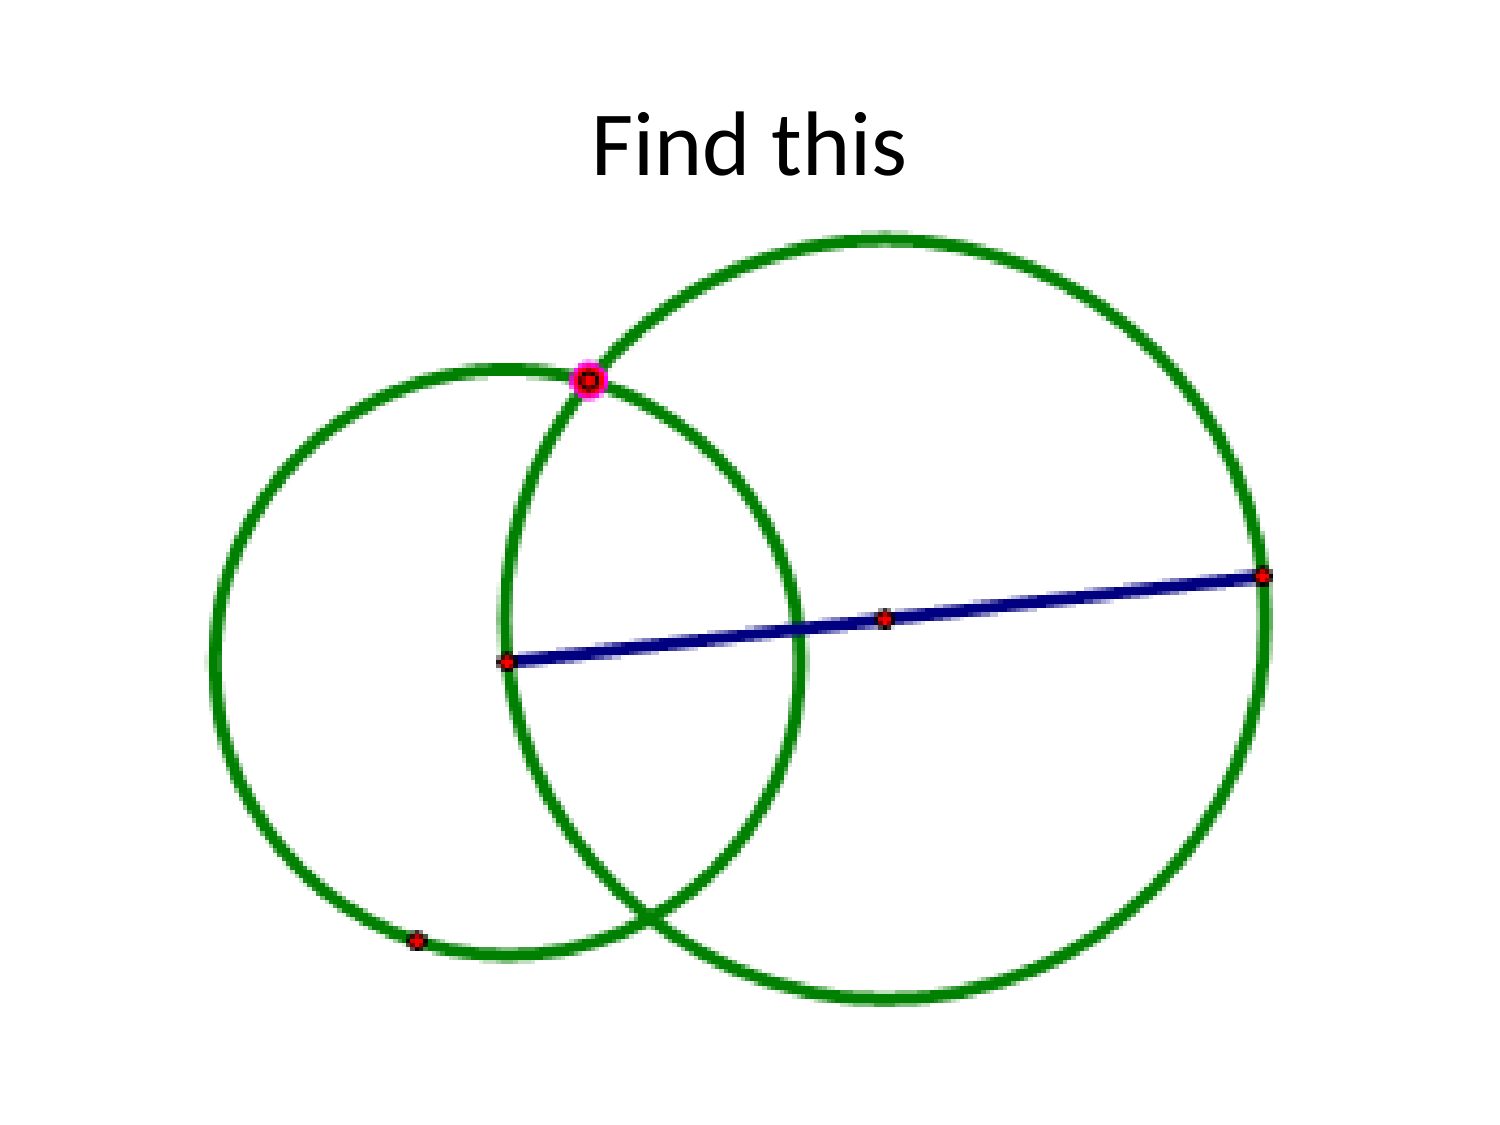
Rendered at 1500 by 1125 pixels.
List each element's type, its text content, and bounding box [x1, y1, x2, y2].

title Find this [75, 45, 1425, 233]
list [162, 218, 1338, 1042]
